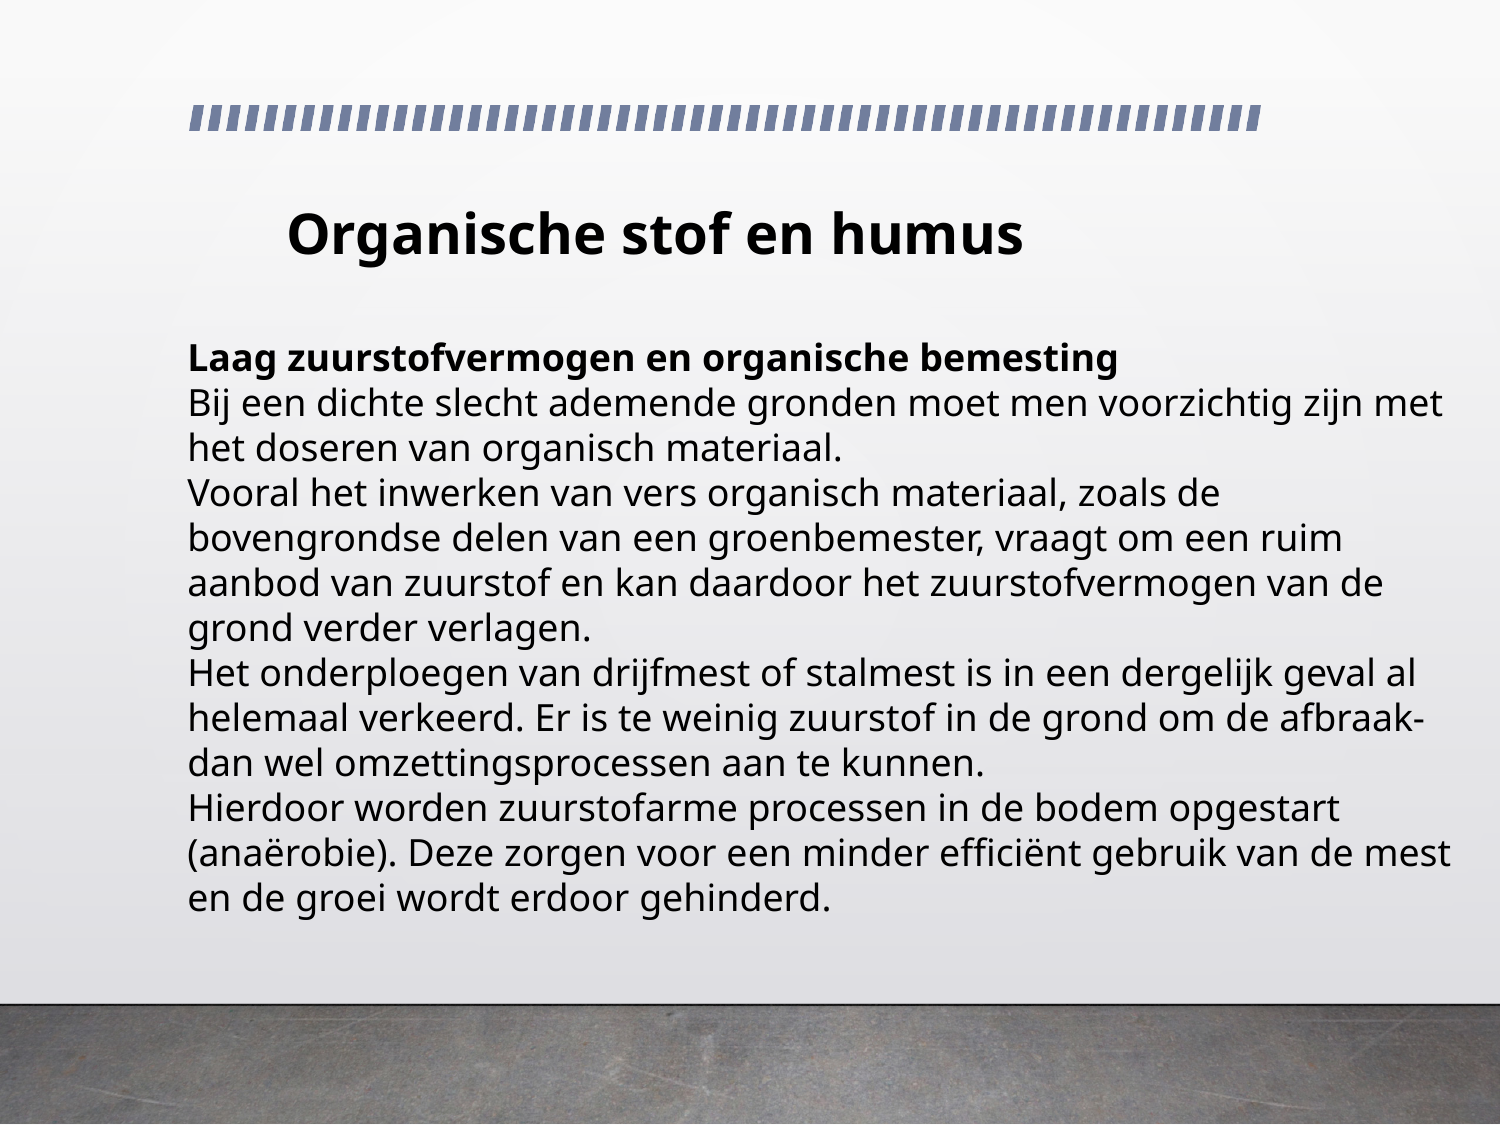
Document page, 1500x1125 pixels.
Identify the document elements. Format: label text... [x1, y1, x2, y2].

text_box Laag zuurstofvermogen en organische bemesting Bij een dichte slecht ademende gronden moet men voorzichtig zijn met het doseren van organisch materiaal. Vooral het inwerken van vers organisch materiaal, zoals de bovengrondse delen van een groenbemester, vraagt om een ruim aanbod van zuurstof en kan daardoor het zuurstofvermogen van de grond verder verlagen. Het onderploegen van drijfmest of stalmest is in een dergelijk geval al helemaal verkeerd. Er is te weinig zuurstof in de grond om de afbraak- dan wel omzettingsprocessen aan te kunnen. Hierdoor worden zuurstofarme processen in de bodem opgestart (anaërobie). Deze zorgen voor een minder efficiënt gebruik van de mest en de groei wordt erdoor gehinderd. [172, 326, 1500, 926]
title Organische stof en humus [112, 125, 1199, 268]
picture [0, 1004, 1500, 1124]
